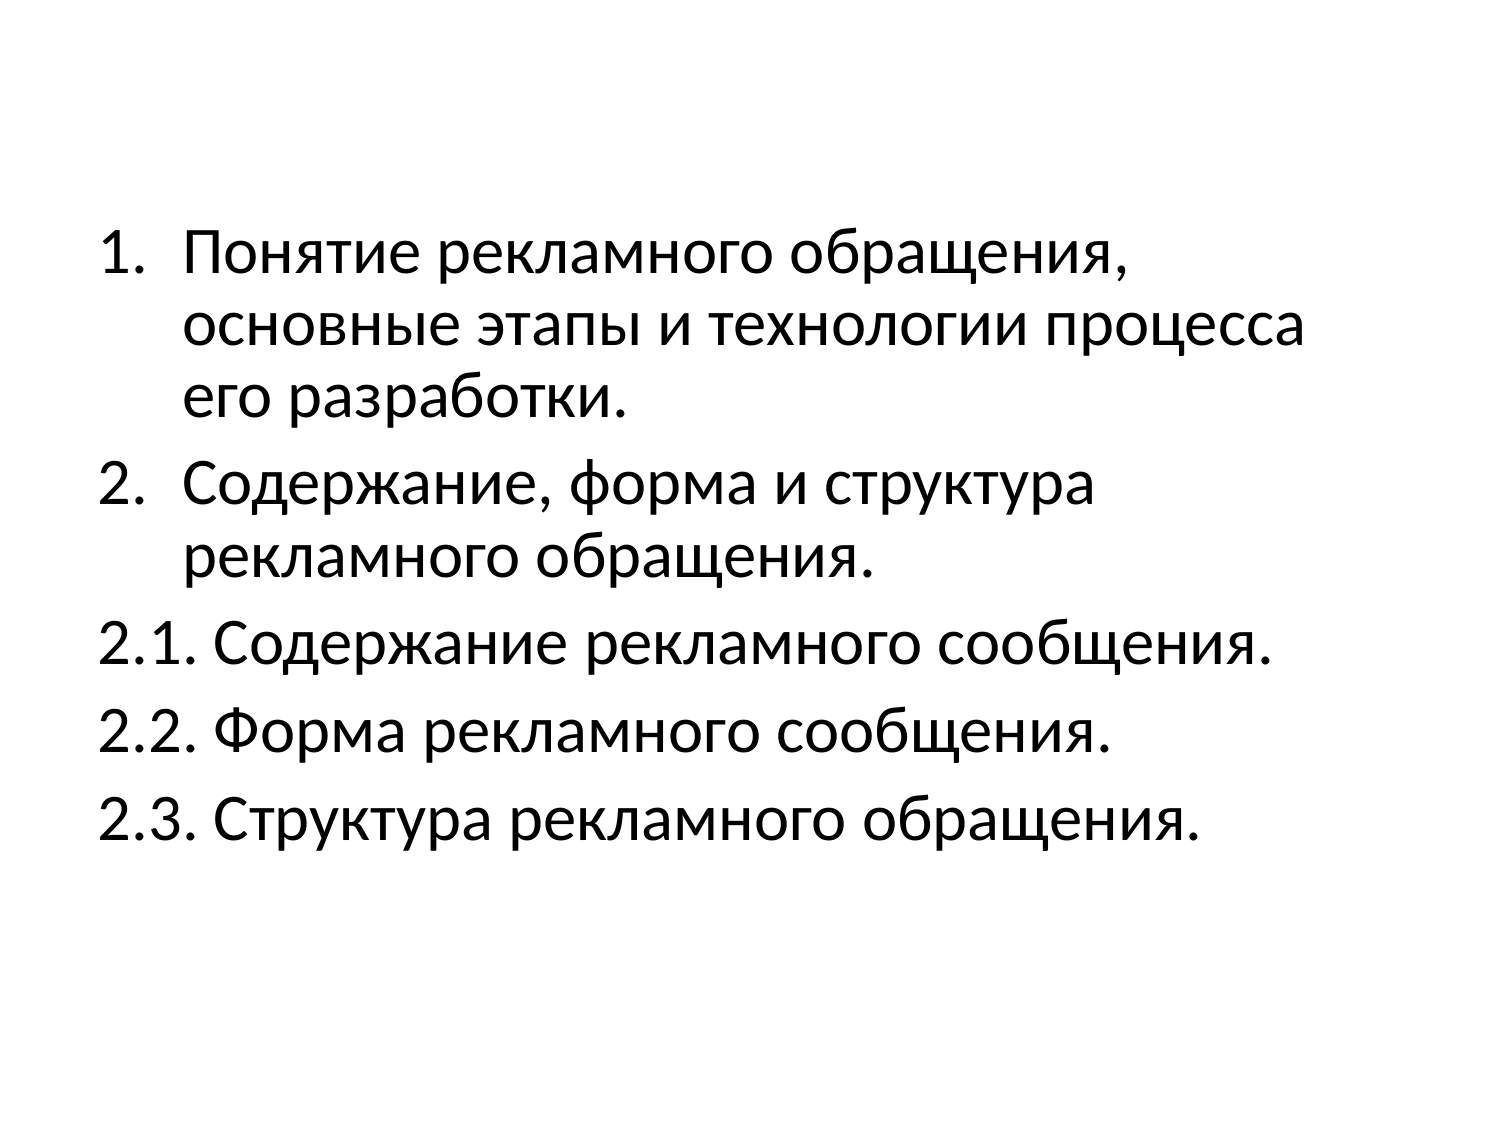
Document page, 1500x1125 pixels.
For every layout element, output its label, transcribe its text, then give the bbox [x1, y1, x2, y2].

list Понятие рекламного обращения, основные этапы и технологии процесса его разработки. Содержание, форма и структура рекламного обращения. 2.1. Содержание рекламного сообщения. 2.2. Форма рекламного сообщения. 2.3. Структура рекламного обращения. [64, 208, 1415, 1125]
